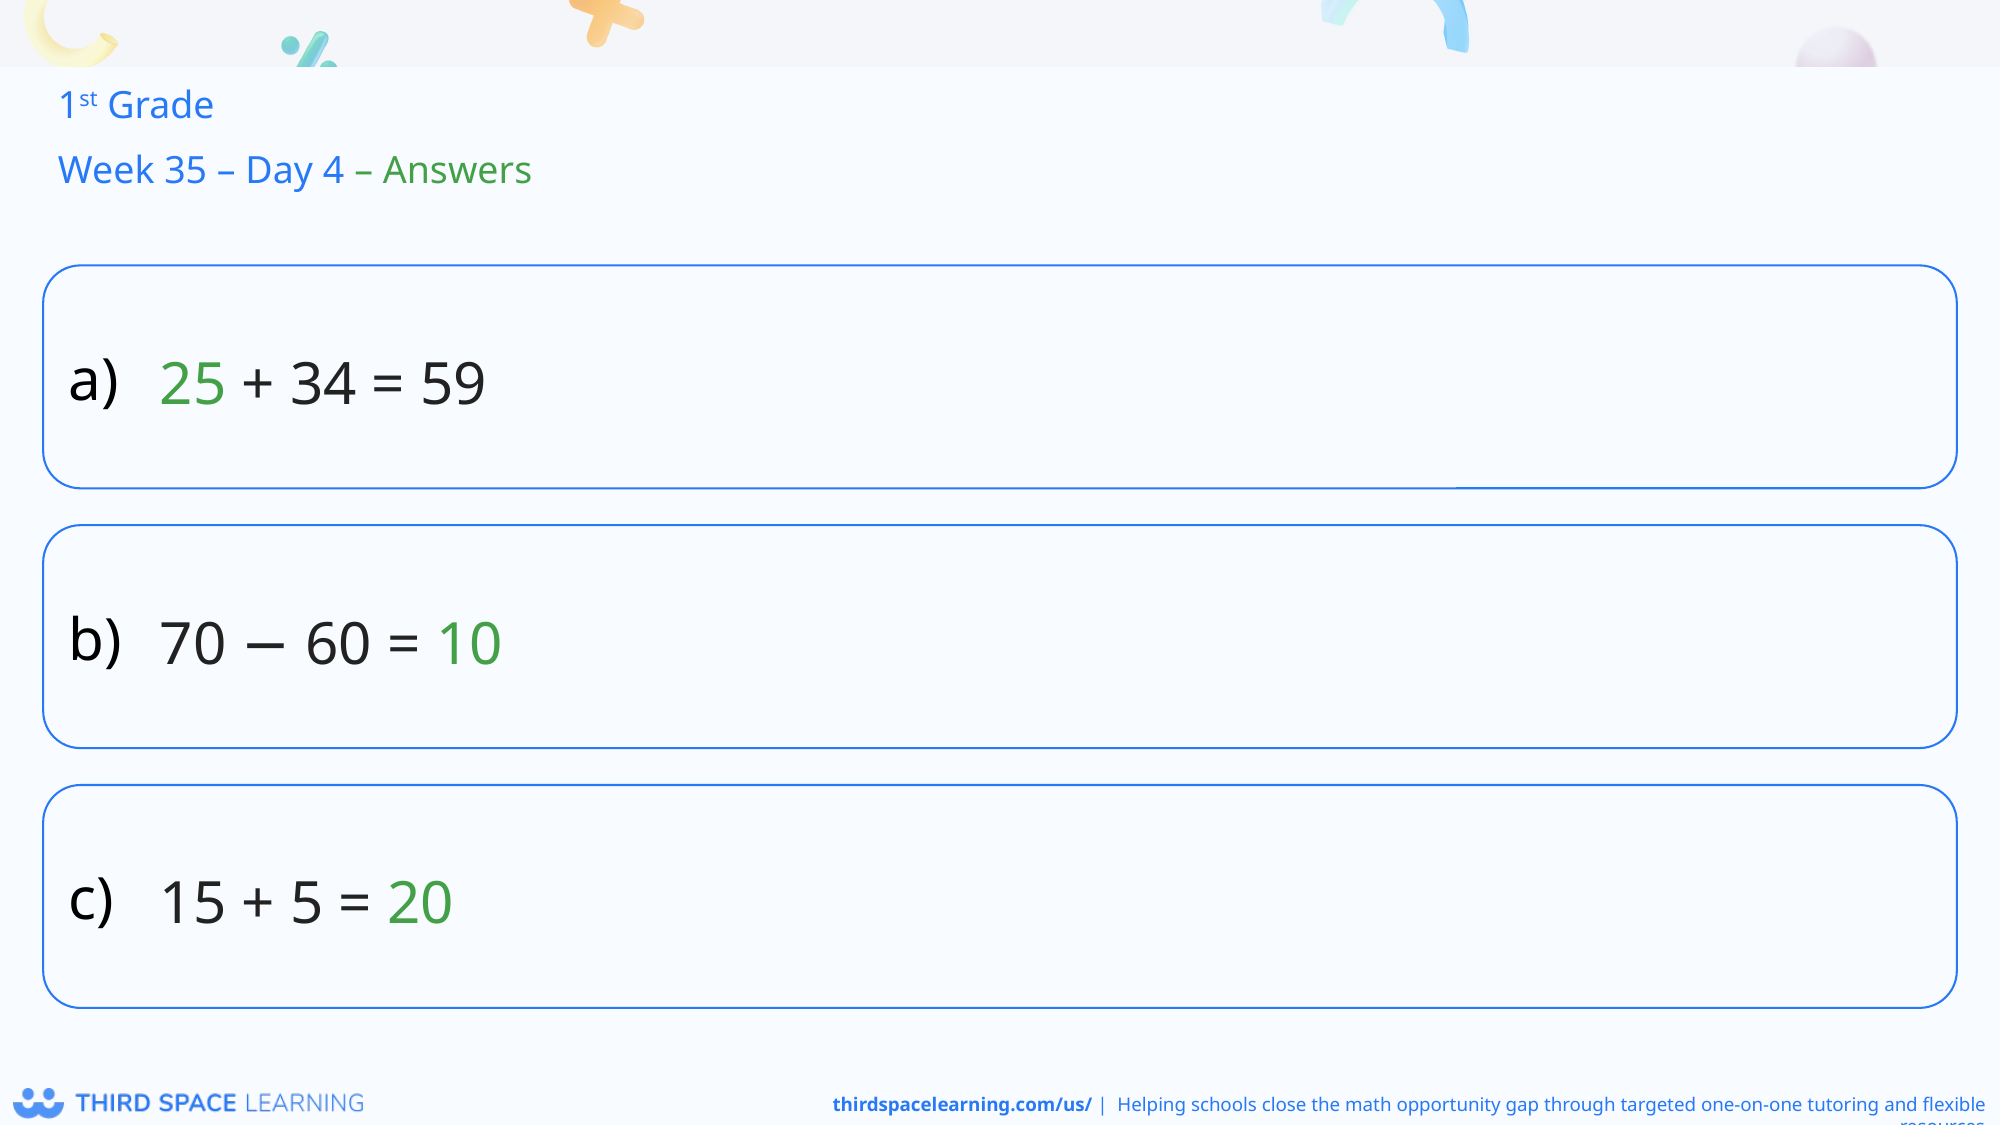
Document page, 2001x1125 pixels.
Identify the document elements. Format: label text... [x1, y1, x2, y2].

picture [0, 0, 2000, 67]
list 15 + 5 = 20 [144, 807, 1922, 994]
picture [13, 1088, 365, 1119]
list 25 + 34 = 59 [144, 288, 1922, 474]
list 70 − 60 = 10 [144, 548, 1922, 734]
text_box 1st Grade Week 35 – Day 4 – Answers [43, 73, 705, 212]
